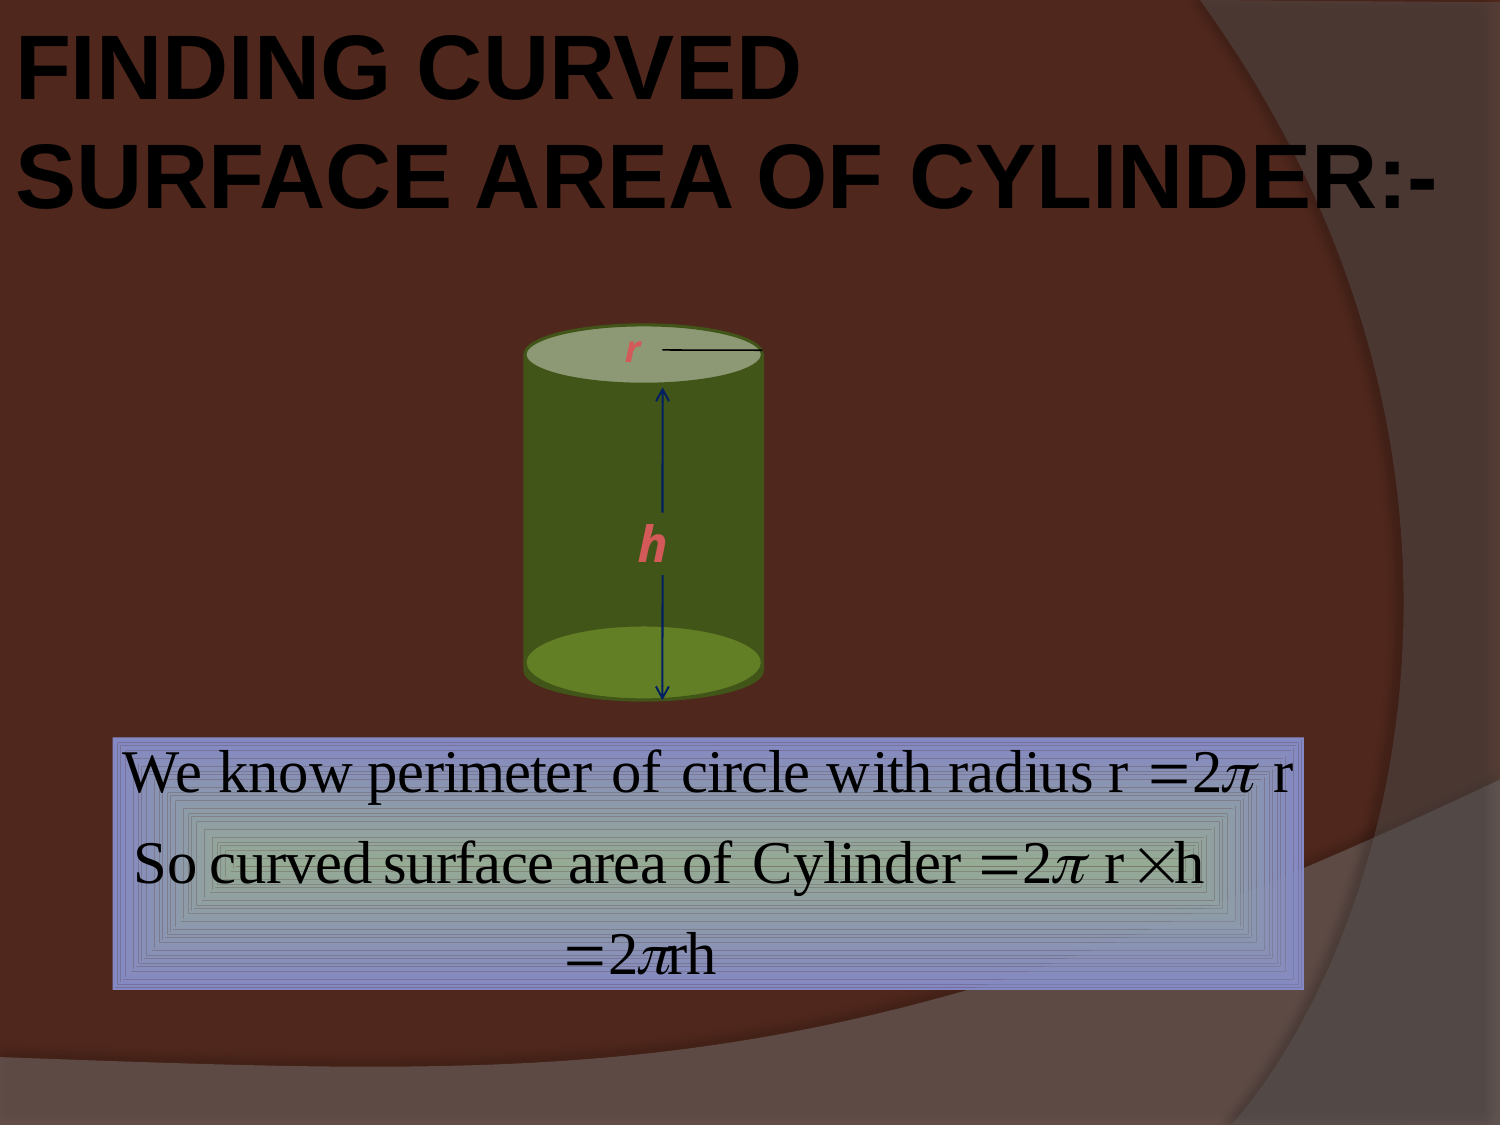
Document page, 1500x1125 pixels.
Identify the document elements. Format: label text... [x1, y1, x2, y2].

text_box [700, 326, 751, 340]
text_box [523, 323, 670, 659]
text_box h [637, 512, 713, 588]
text_box [664, 361, 765, 698]
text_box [112, 737, 1305, 991]
text_box r [624, 324, 700, 400]
text_box [523, 623, 764, 702]
text_box [523, 666, 593, 699]
text_box FINDING CURVED SURFACE AREA OF CYLINDER:- [0, 0, 1500, 235]
